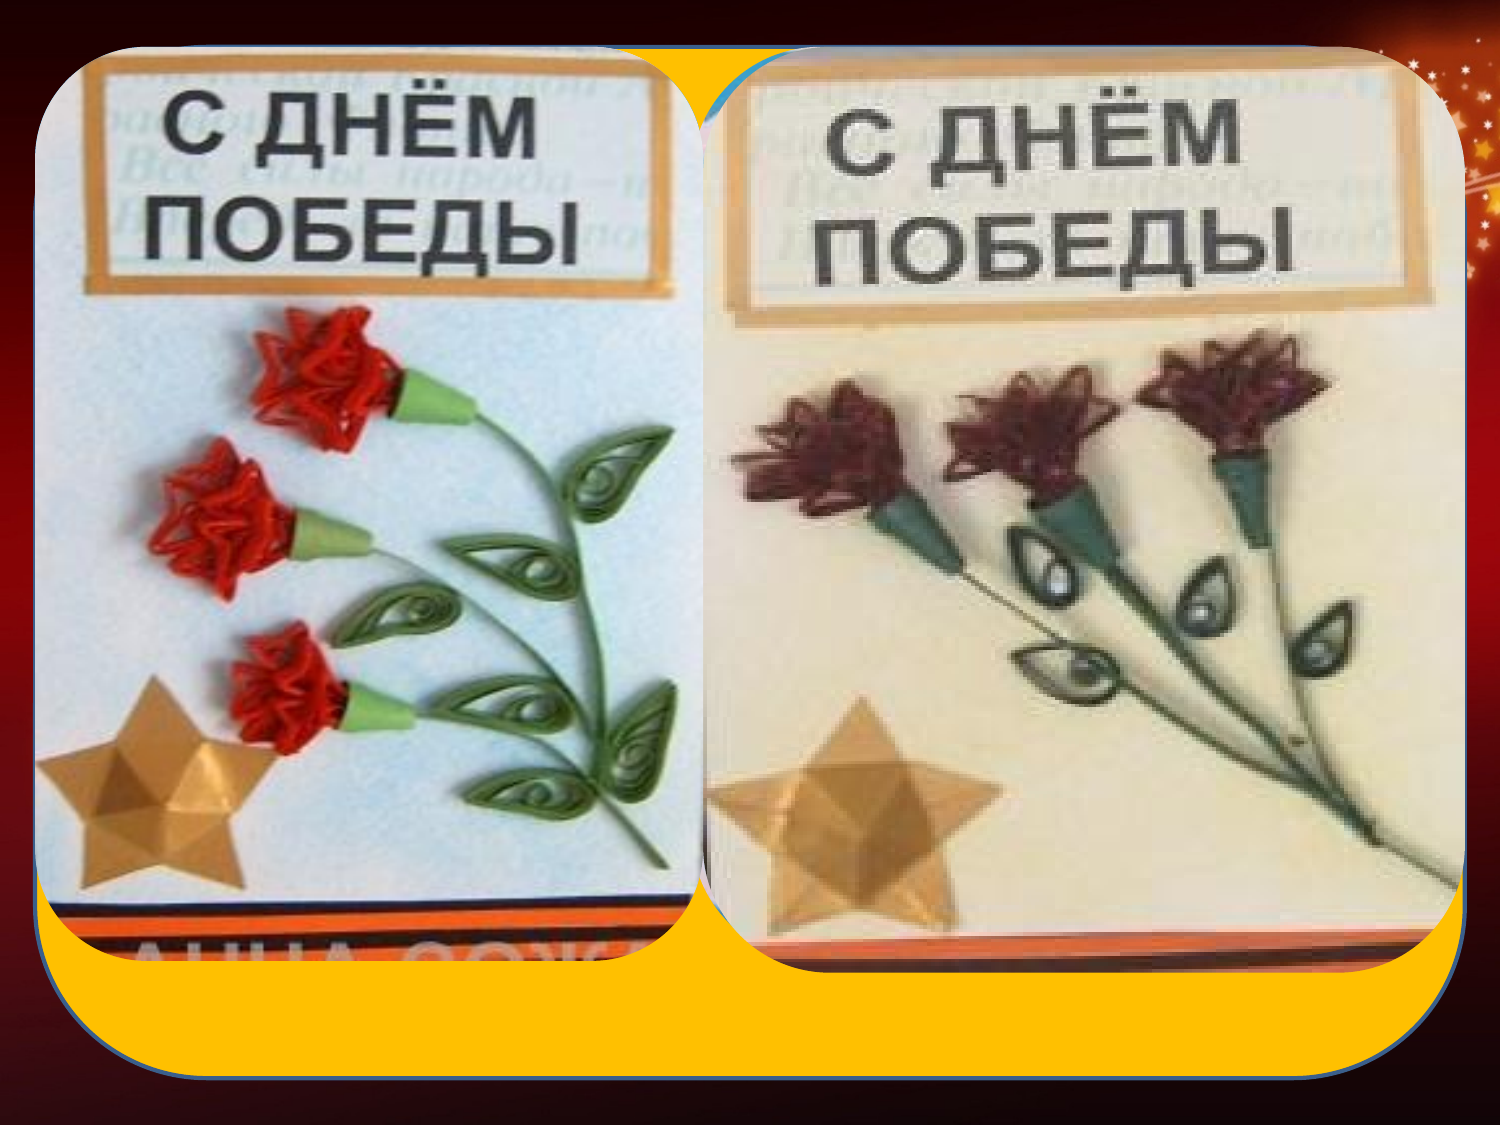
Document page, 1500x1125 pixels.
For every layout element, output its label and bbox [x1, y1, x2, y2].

text_box [34, 948, 1466, 1079]
picture [0, 0, 1500, 1125]
